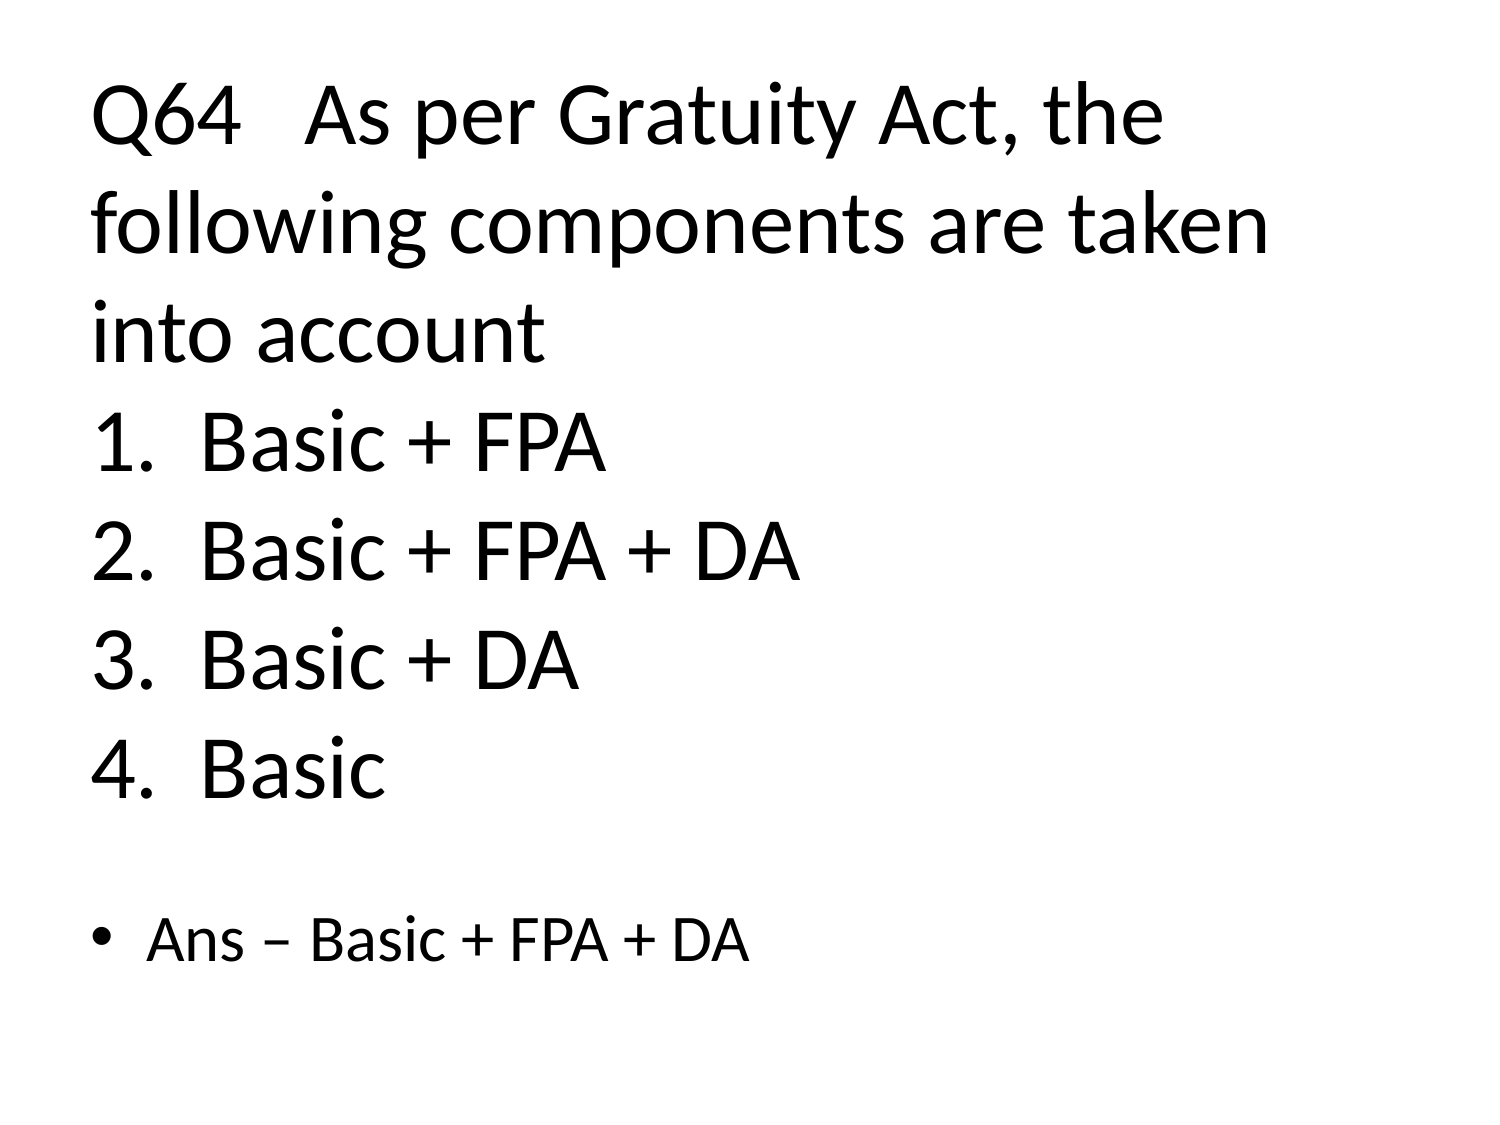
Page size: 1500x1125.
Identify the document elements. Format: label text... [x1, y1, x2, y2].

title Q64 As per Gratuity Act, the following components are taken into account 1. Basic + FPA 2. Basic + FPA + DA 3. Basic + DA 4. Basic [75, 45, 1425, 825]
list Ans – Basic + FPA + DA [75, 887, 1425, 1005]
